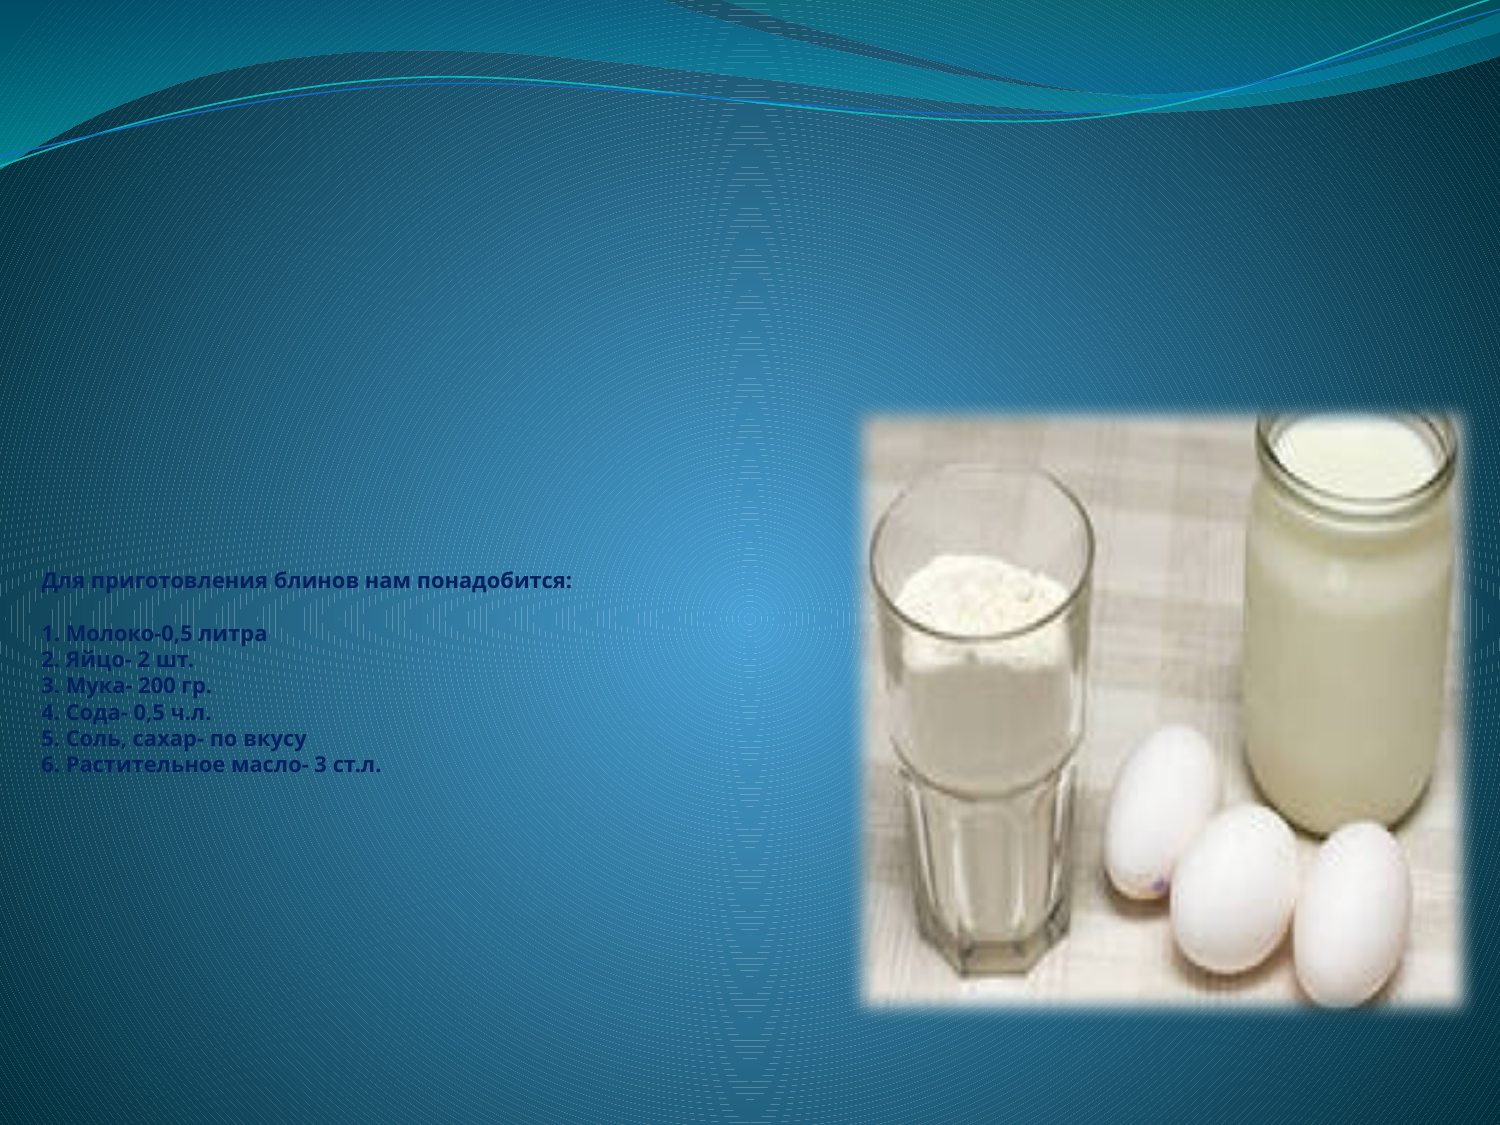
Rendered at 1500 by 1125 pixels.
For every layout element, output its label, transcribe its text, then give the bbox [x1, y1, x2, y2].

picture [844, 396, 1480, 1024]
title Для приготовления блинов нам понадобится: 1. Молоко-0,5 литра 2. Яйцо- 2 шт. 3. Мука- 200 гр. 4. Сода- 0,5 ч.л. 5. Соль, сахар- по вкусу 6. Растительное масло- 3 ст.л. [41, 78, 1459, 894]
